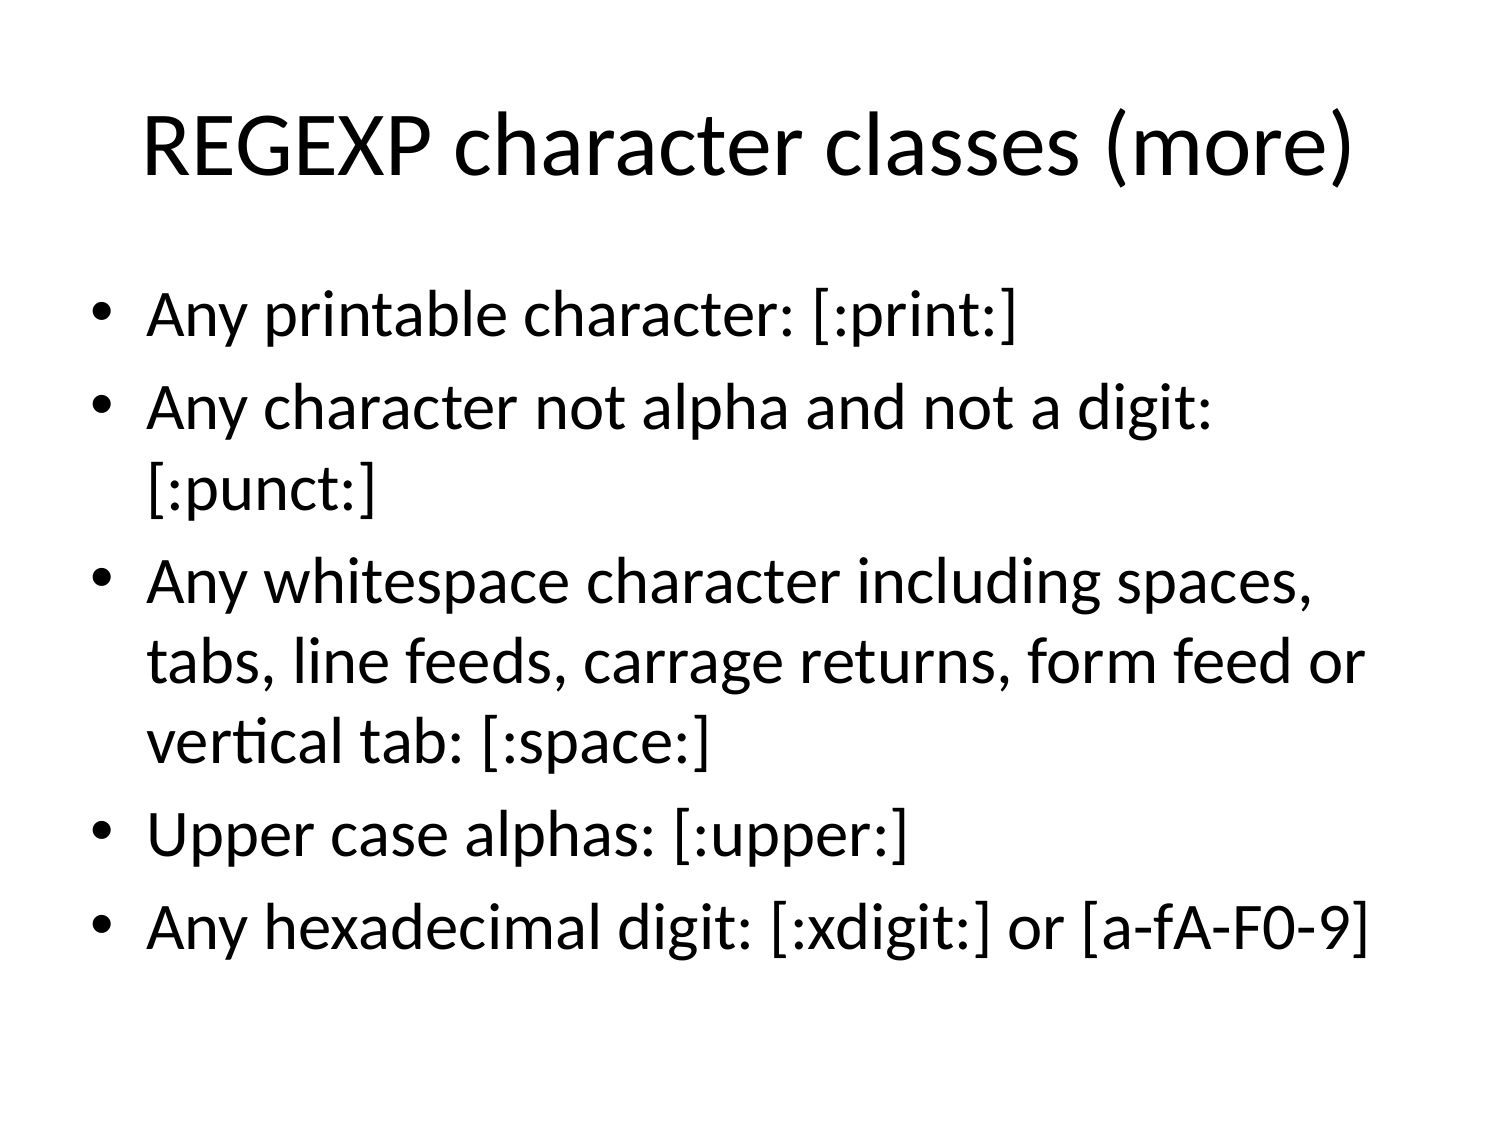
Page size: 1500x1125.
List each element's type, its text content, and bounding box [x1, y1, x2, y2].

title REGEXP character classes (more) [75, 45, 1425, 233]
list Any printable character: [:print:] Any character not alpha and not a digit: [:punct:] Any whitespace character including spaces, tabs, line feeds, carrage returns, form feed or vertical tab: [:space:] Upper case alphas: [:upper:] Any hexadecimal digit: [:xdigit:] or [a-fA-F0-9] [75, 262, 1425, 1005]
